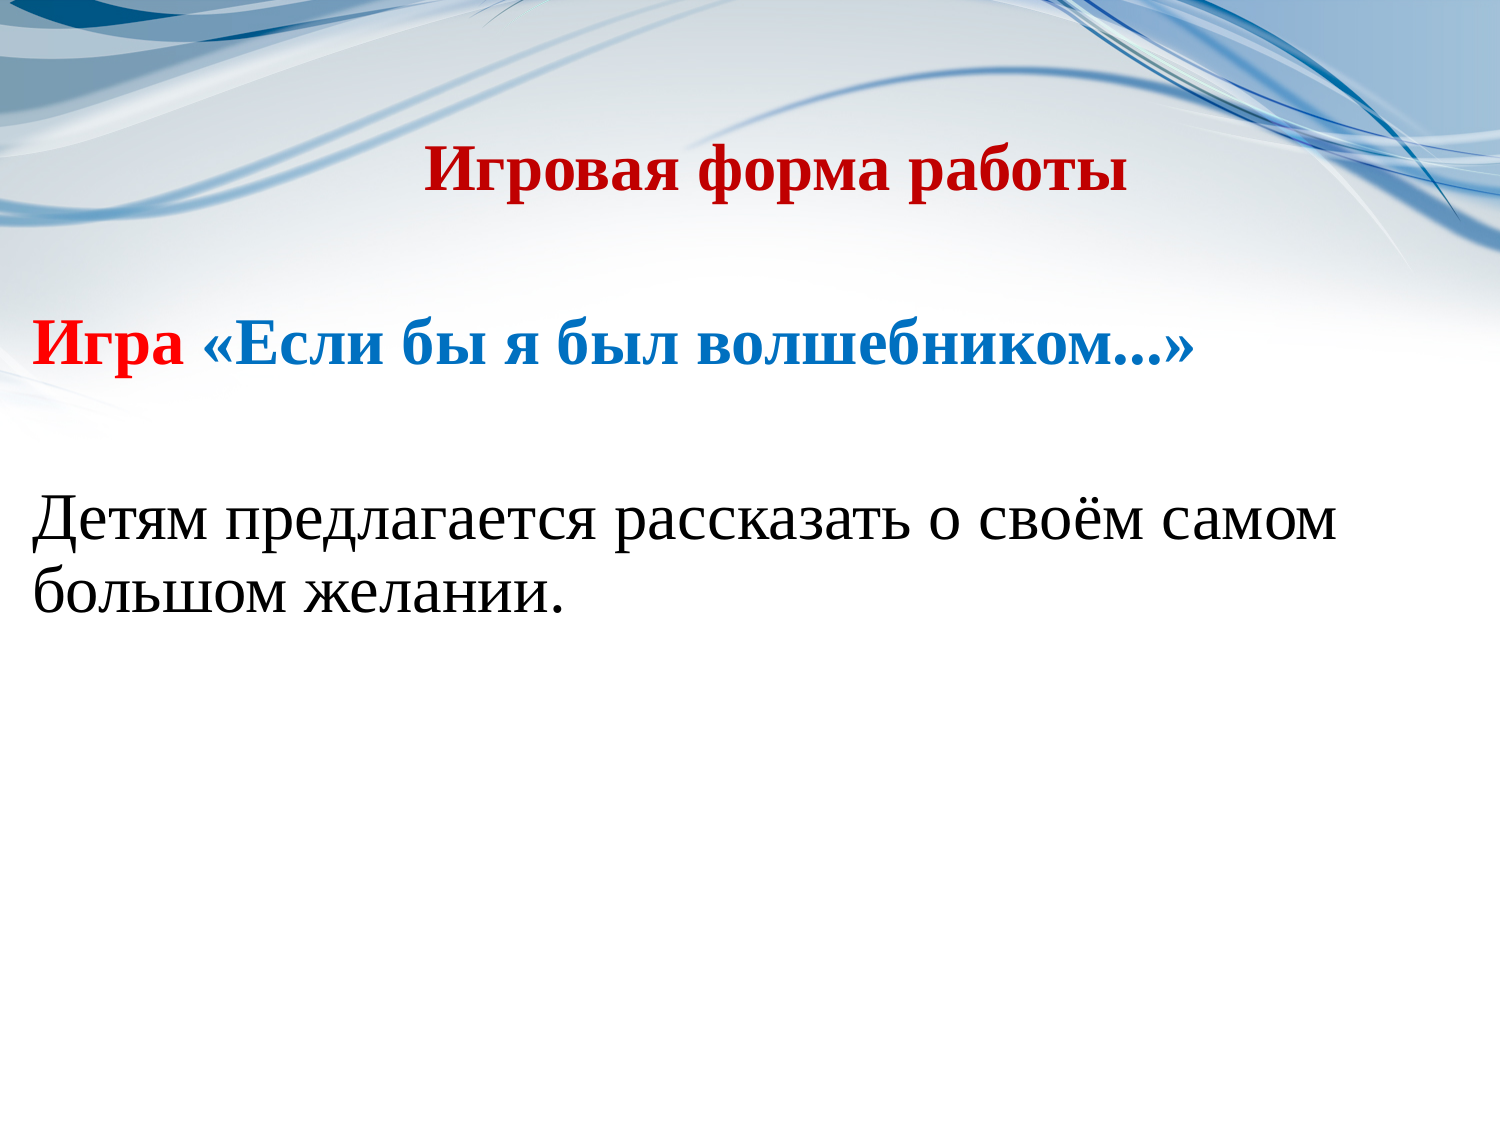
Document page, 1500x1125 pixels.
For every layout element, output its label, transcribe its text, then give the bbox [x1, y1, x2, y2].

title Игровая форма работы [103, 59, 1397, 278]
text_box [612, 532, 643, 593]
picture [0, 0, 1500, 1125]
list Игра «Если бы я был волшебником...» Детям предлагается рассказать о своём самом большом желании. [17, 299, 1483, 835]
